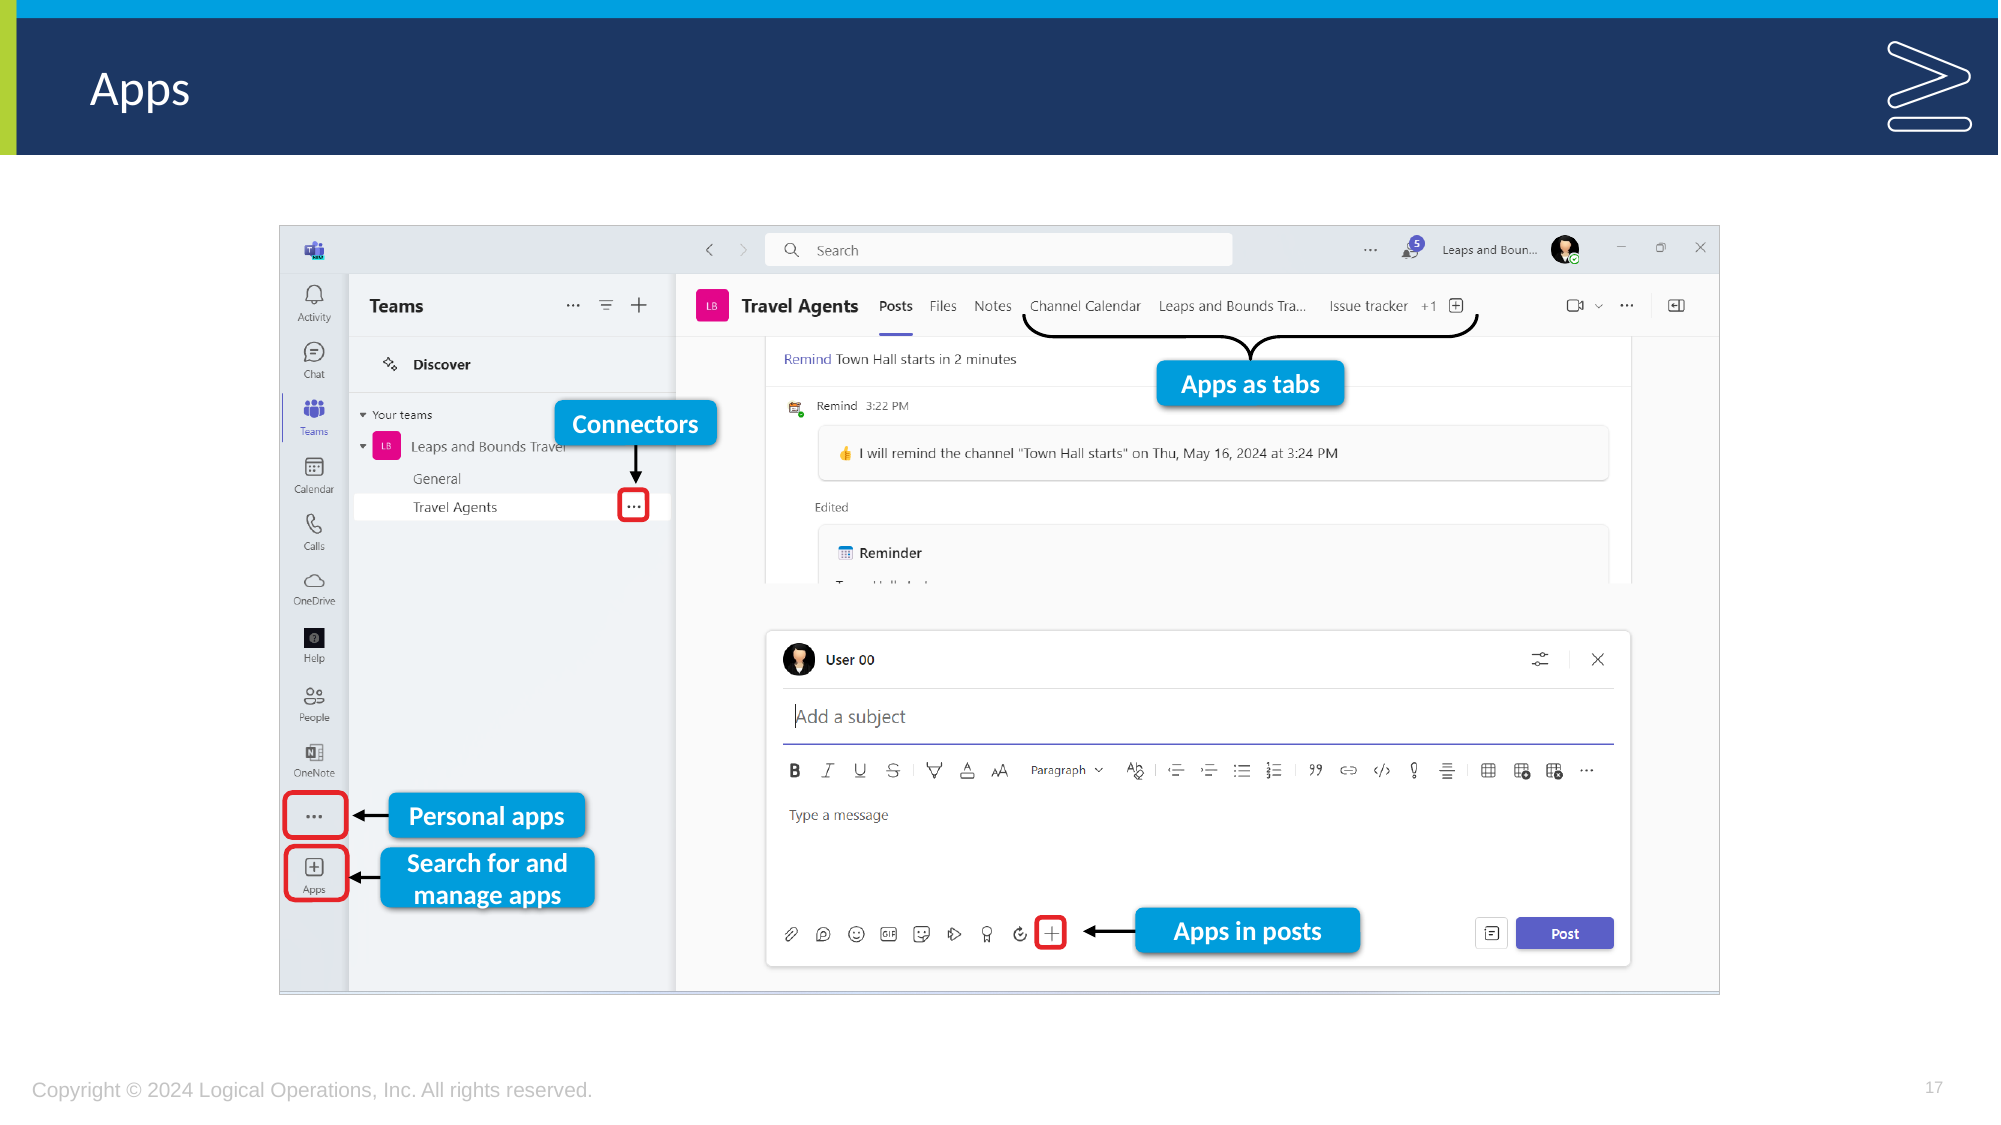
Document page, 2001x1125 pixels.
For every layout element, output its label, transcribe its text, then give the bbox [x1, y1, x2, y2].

slide_number 17 [1491, 1057, 1959, 1118]
picture [0, 0, 74, 155]
picture [1850, 19, 1998, 155]
title Apps [74, 16, 1850, 155]
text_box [279, 225, 1721, 995]
